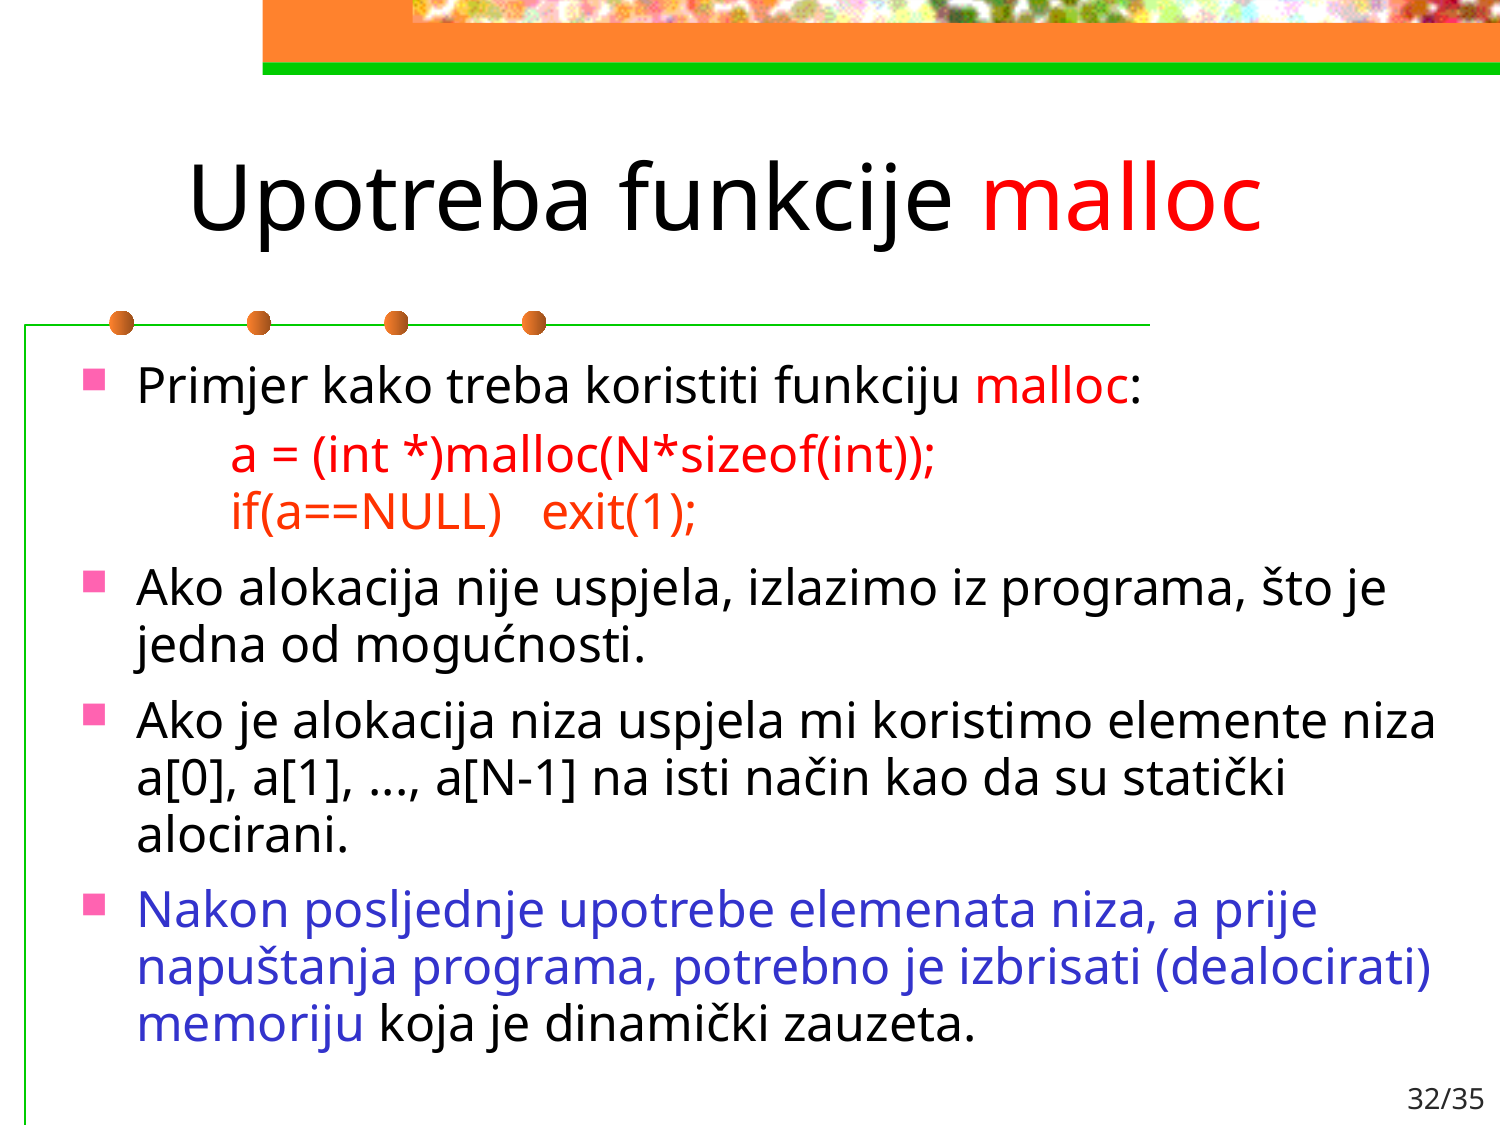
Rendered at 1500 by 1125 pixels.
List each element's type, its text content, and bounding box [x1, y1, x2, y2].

list Primjer kako treba koristiti funkciju malloc: a = (int *)malloc(N*sizeof(int)); if(a==NULL) exit(1); Ako alokacija nije uspjela, izlazimo iz programa, što je jedna od mogućnosti. Ako je alokacija niza uspjela mi koristimo elemente niza a[0], a[1], ..., a[N-1] na isti način kao da su statički alocirani. Nakon posljednje upotrebe elemenata niza, a prije napuštanja programa, potrebno je izbrisati (dealocirati) memoriju koja je dinamički zauzeta. [64, 350, 1459, 1088]
text_box 32/35 [1374, 1072, 1500, 1123]
title Upotreba funkcije malloc [87, 99, 1363, 288]
picture [412, 0, 1500, 23]
